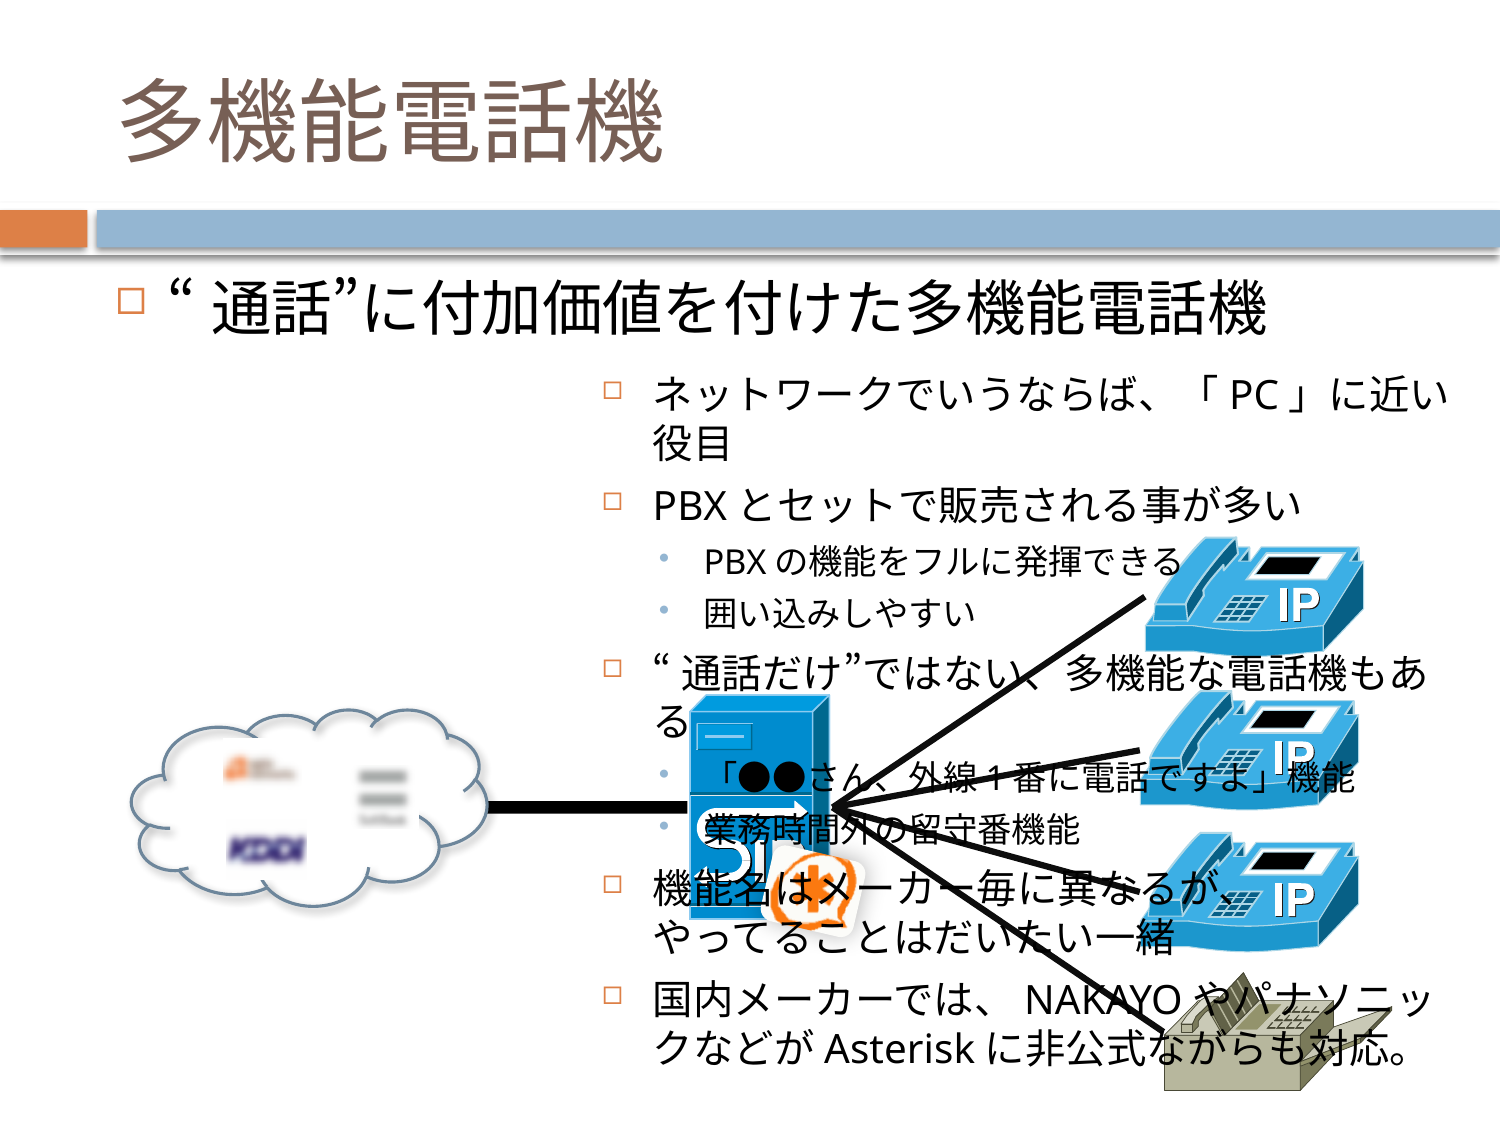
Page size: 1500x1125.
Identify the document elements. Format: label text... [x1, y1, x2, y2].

picture [1146, 689, 1360, 811]
picture [1144, 536, 1365, 658]
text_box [832, 749, 1141, 806]
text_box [832, 596, 1146, 806]
text_box ネットワークでいうならば、「PC」に近い役目 PBXとセットで販売される事が多い PBXの機能をフルに発揮できる 囲い込みしやすい “通話だけ”ではない、多機能な電話機もある 「●●さん、外線1番に電話ですよ」機能 業務時間外の留守番機能 機能名はメーカー毎に異なるが、 やってることはだいたい一緒 国内メーカーでは、NAKAYOやパナソニックなどがAsteriskに非公式ながらも対応。 [587, 361, 1471, 1092]
list “通話”に付加価値を付けた多機能電話機 [100, 262, 1438, 362]
title 多機能電話機 [100, 37, 1438, 200]
picture [1164, 831, 1360, 953]
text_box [131, 708, 488, 906]
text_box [832, 807, 1164, 1033]
picture [1163, 972, 1393, 1092]
picture [687, 692, 861, 931]
